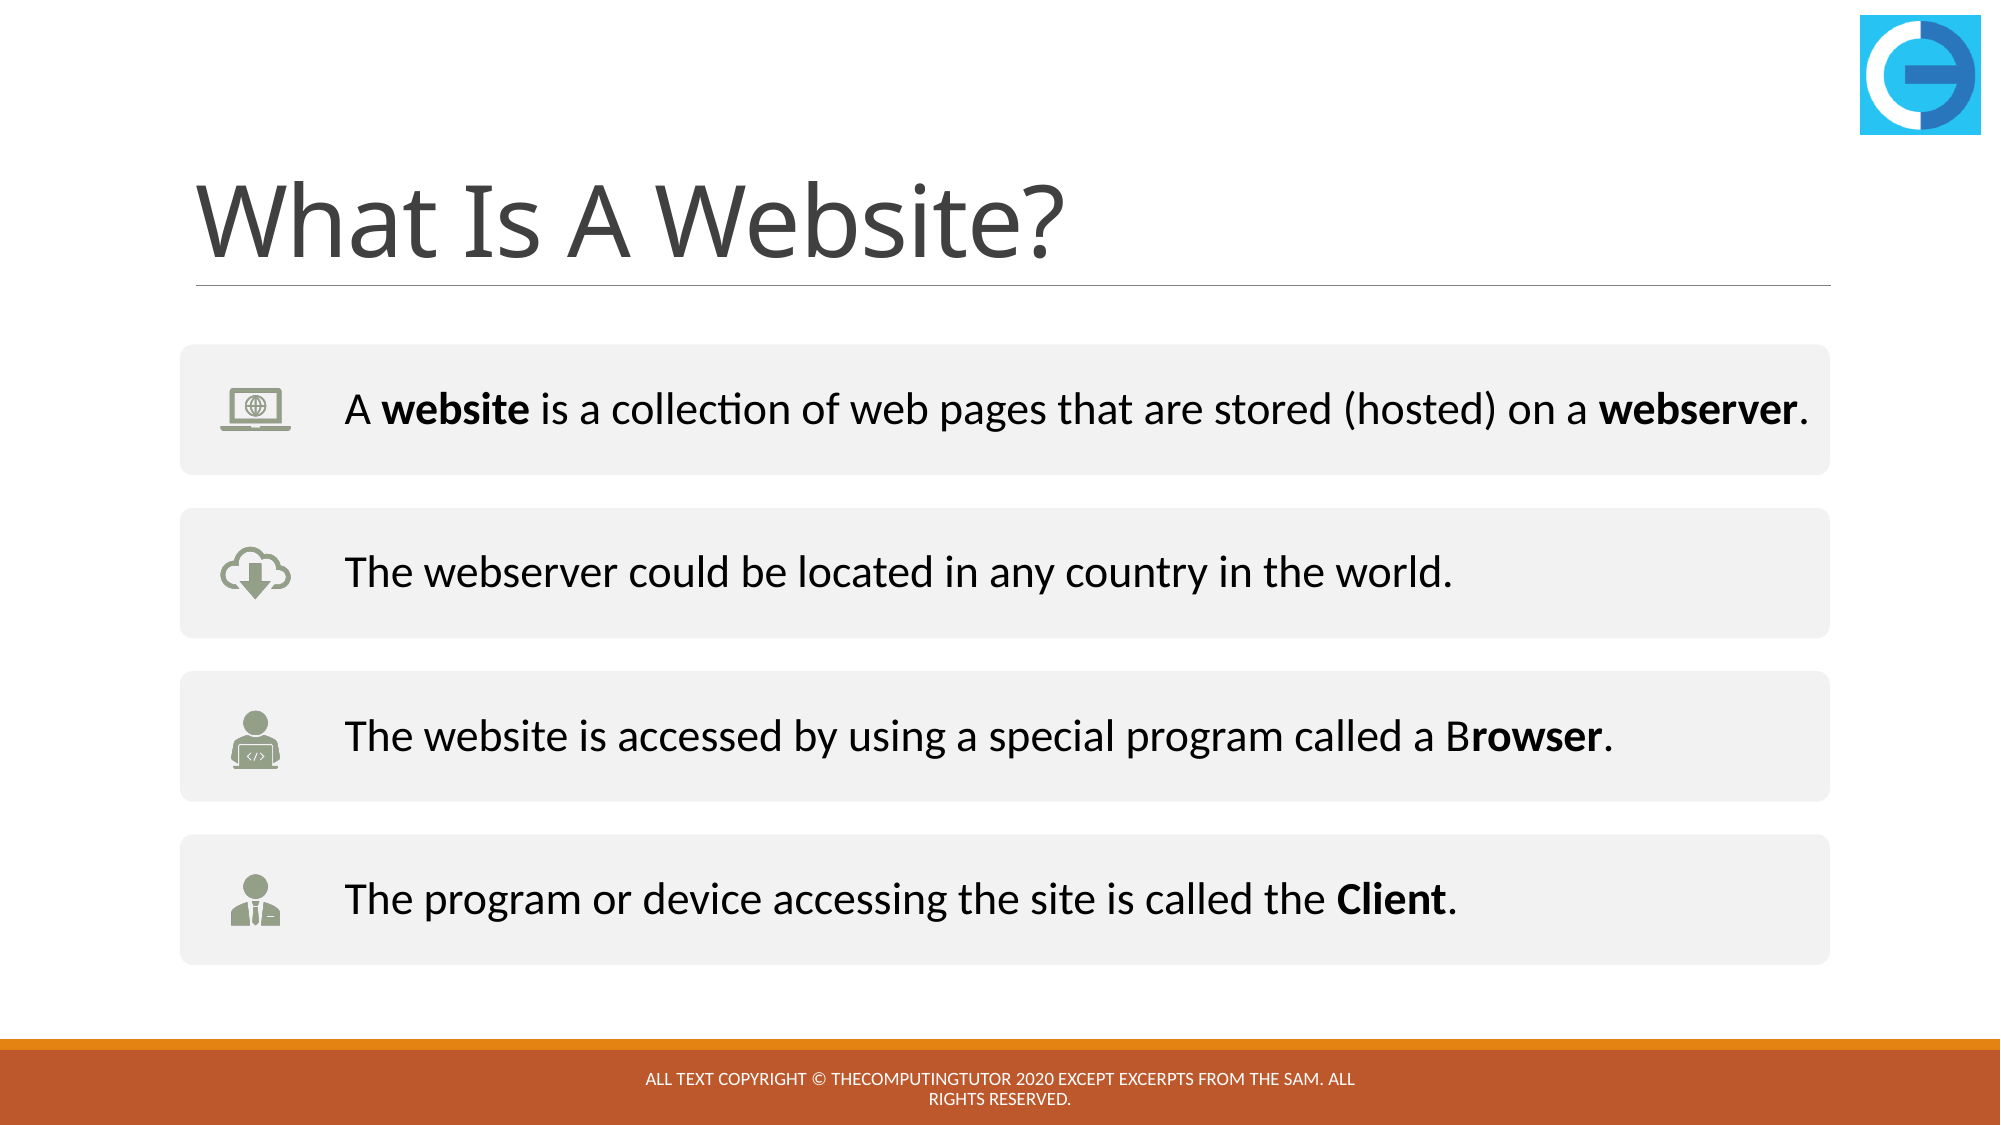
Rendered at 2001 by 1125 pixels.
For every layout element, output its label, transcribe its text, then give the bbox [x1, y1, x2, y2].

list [179, 343, 1831, 966]
title What Is A Website? [180, 47, 1830, 285]
footer All text copyright © TheComputingTutor 2020 except excerpts from the SAM. All rights Reserved. [604, 1059, 1396, 1120]
picture [1860, 15, 1981, 135]
